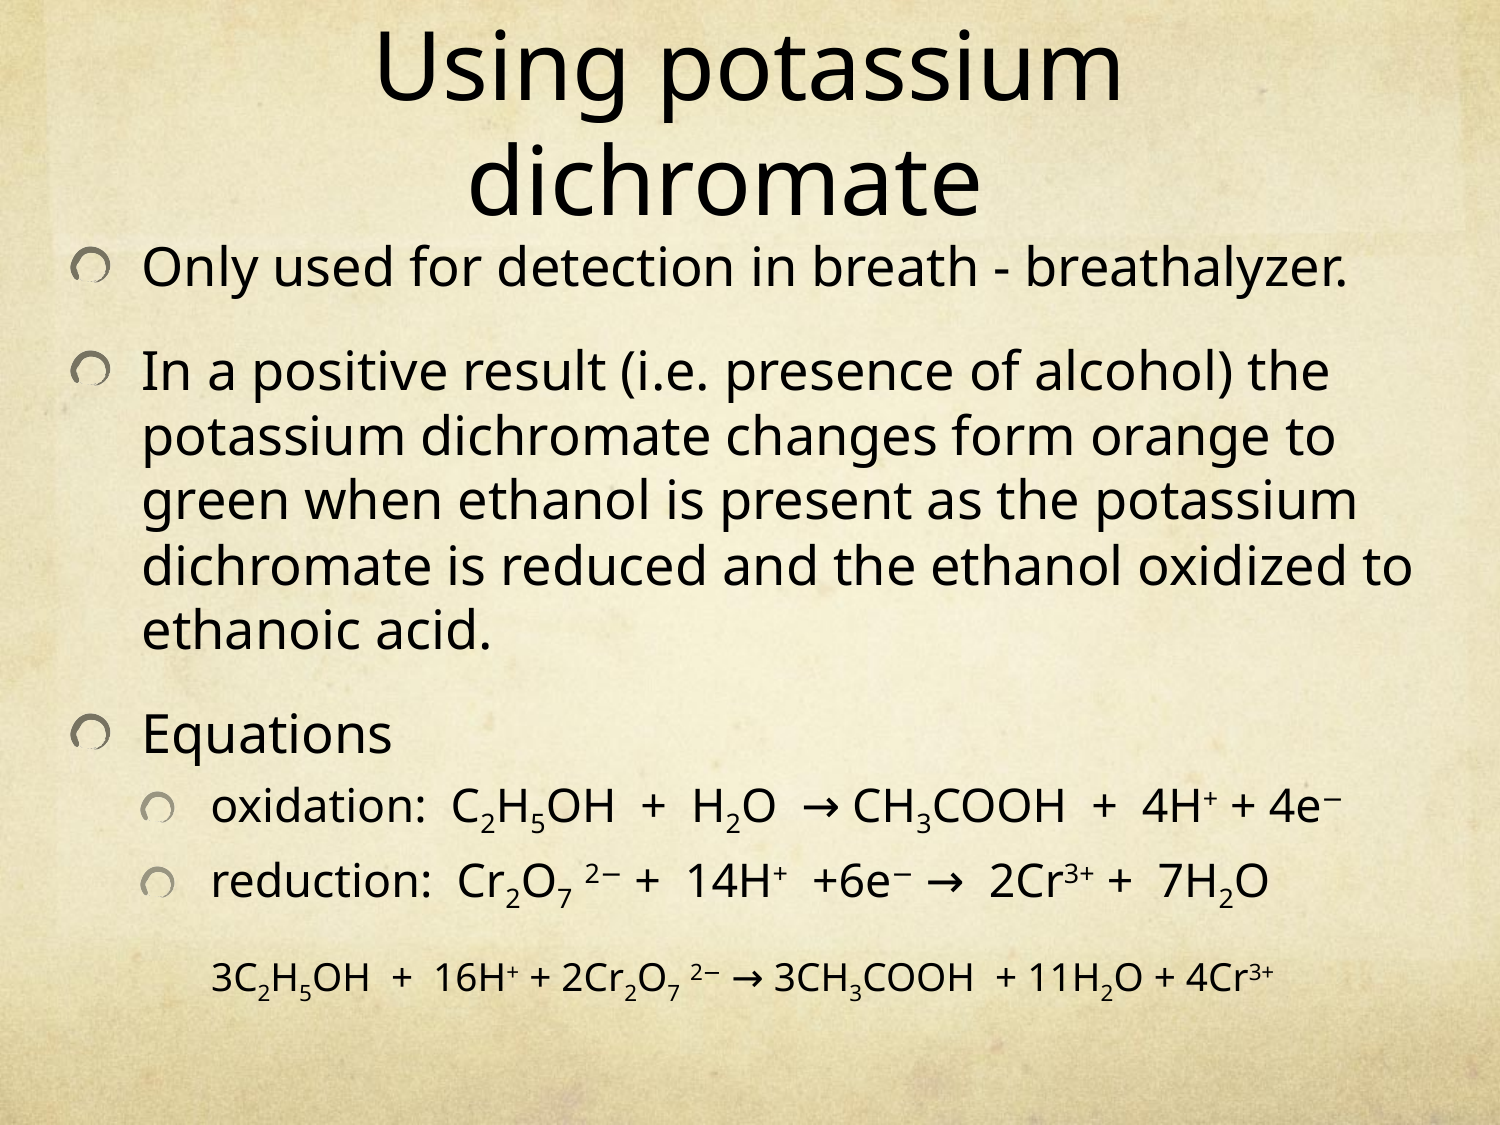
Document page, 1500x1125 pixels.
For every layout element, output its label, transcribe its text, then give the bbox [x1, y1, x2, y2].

title Using potassium dichromate [150, 48, 1350, 191]
picture [0, 0, 1500, 1125]
list Only used for detection in breath - breathalyzer. In a positive result (i.e. presence of alcohol) the potassium dichromate changes form orange to green when ethanol is present as the potassium dichromate is reduced and the ethanol oxidized to ethanoic acid. Equations oxidation: C2H5OH + H2O → CH3COOH + 4H+ + 4e− reduction: Cr2O7 2− + 14H+ +6e− → 2Cr3+ + 7H2O 3C2H5OH + 16H+ + 2Cr2O7 2− → 3CH3COOH + 11H2O + 4Cr3+ [55, 224, 1433, 1030]
